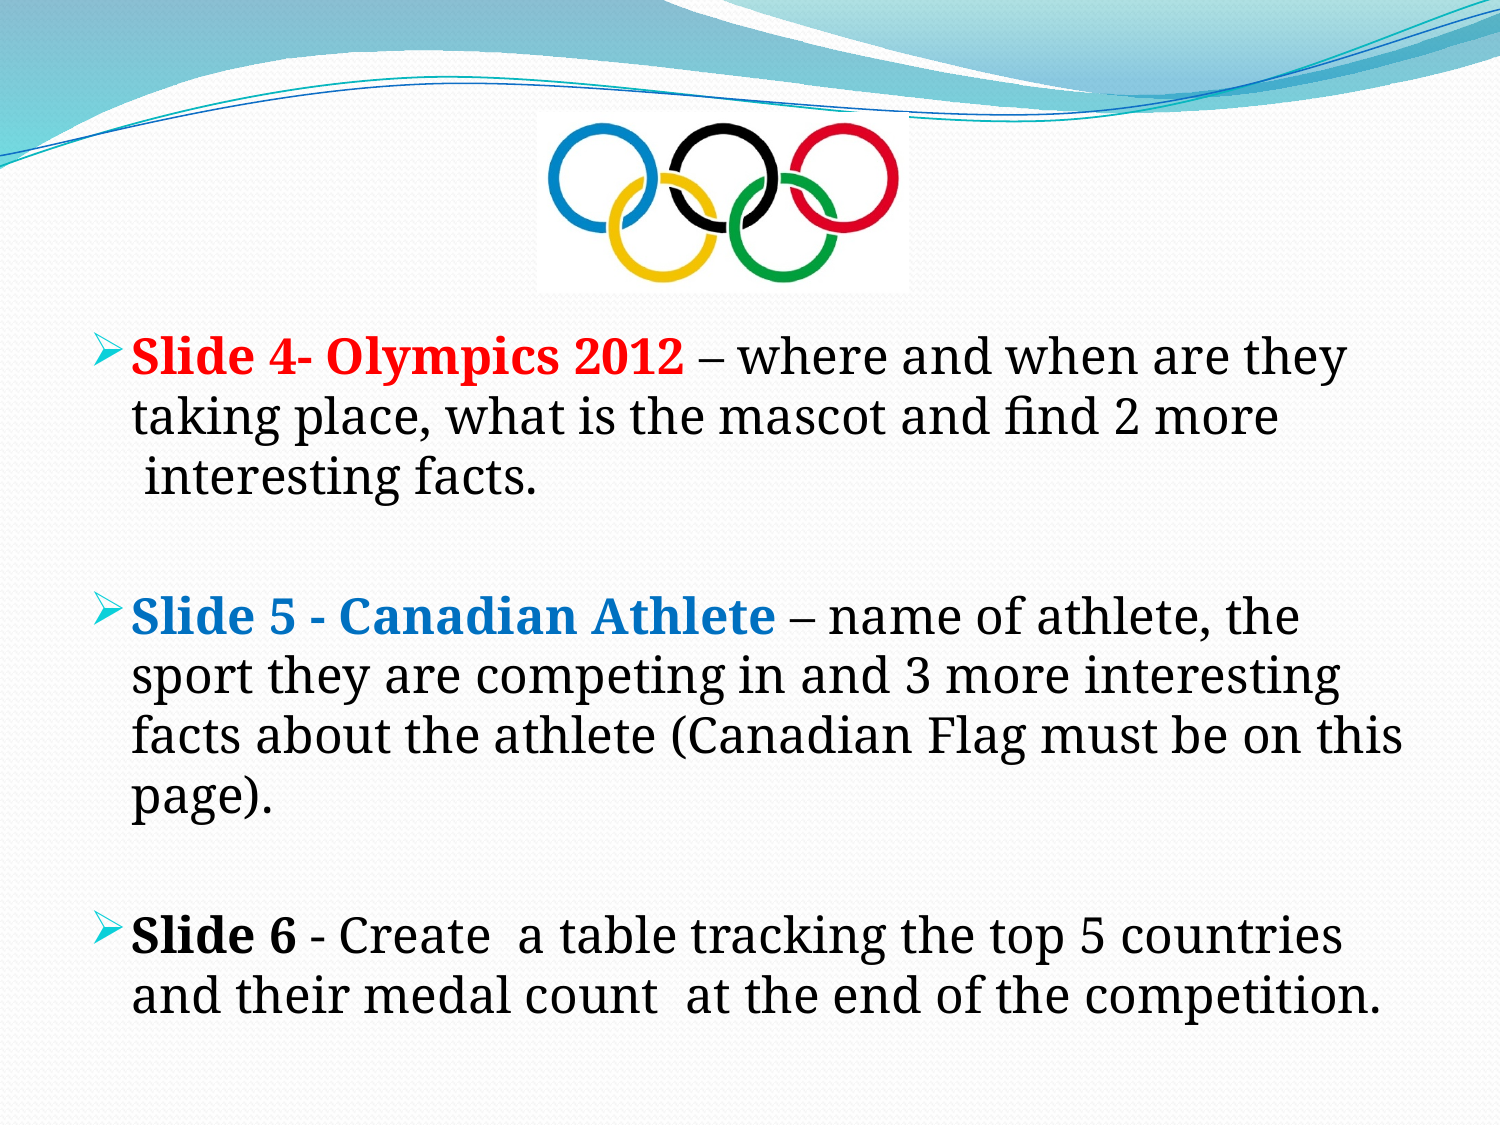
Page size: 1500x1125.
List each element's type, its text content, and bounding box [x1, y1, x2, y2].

picture [537, 112, 909, 293]
list Slide 4- Olympics 2012 – where and when are they taking place, what is the mascot and find 2 more interesting facts. Slide 5 - Canadian Athlete – name of athlete, the sport they are competing in and 3 more interesting facts about the athlete (Canadian Flag must be on this page). Slide 6 - Create a table tracking the top 5 countries and their medal count at the end of the competition. [75, 317, 1425, 1038]
